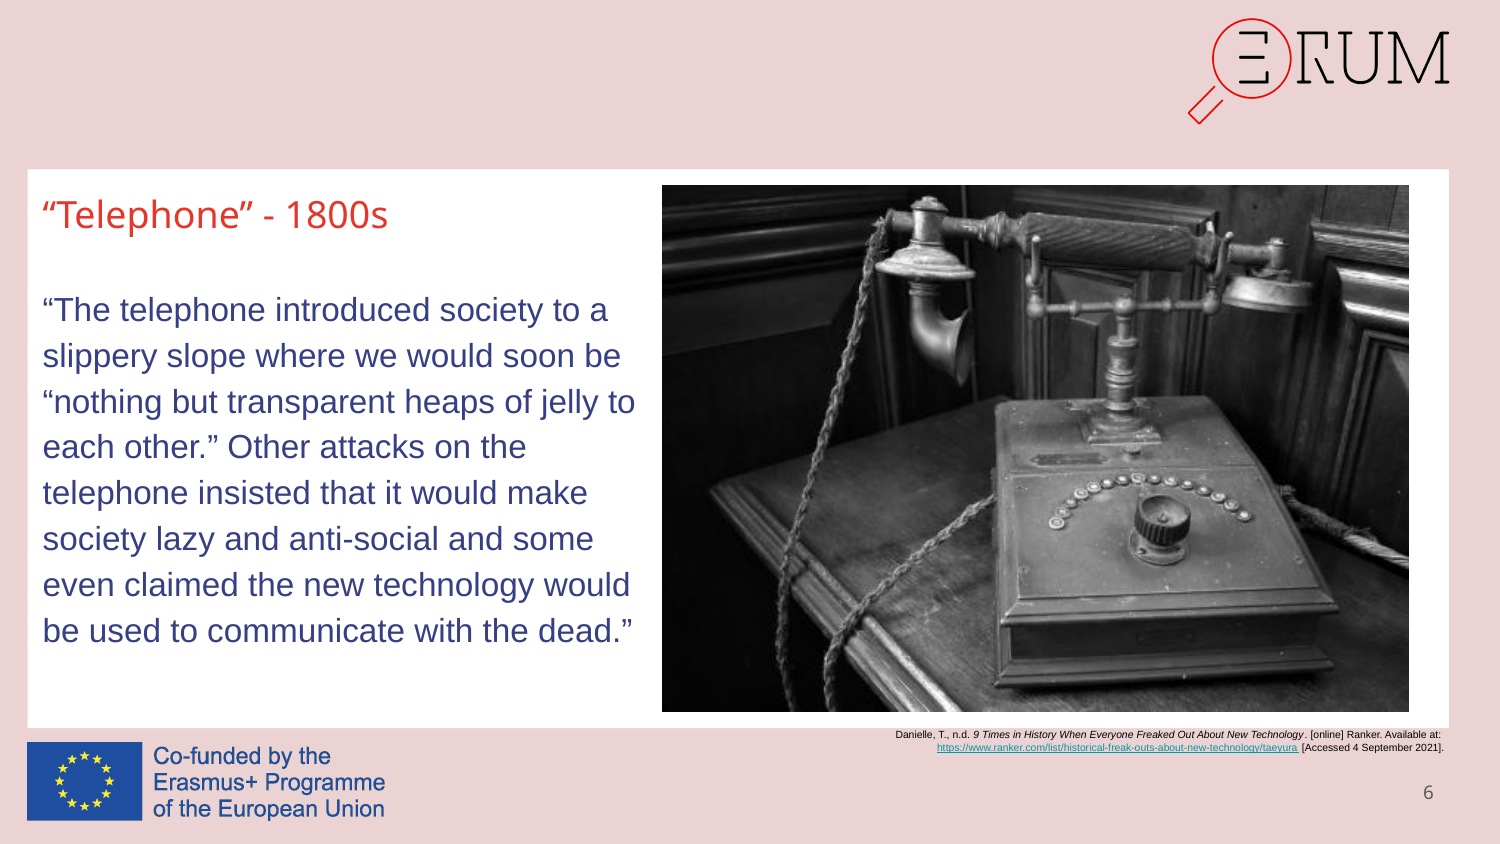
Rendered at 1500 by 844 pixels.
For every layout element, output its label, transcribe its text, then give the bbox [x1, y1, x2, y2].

slide_number 6 [1358, 766, 1449, 826]
picture [1136, 0, 1500, 137]
text_box Danielle, T., n.d. 9 Times in History When Everyone Freaked Out About New Technology. [online] Ranker. Available at: https://www.ranker.com/list/historical-freak-outs-about-new-technology/taeyura [Accessed 4 September 2021]. [841, 715, 1460, 766]
picture [662, 185, 1409, 713]
list “Telephone” - 1800s “The telephone introduced society to a slippery slope where we would soon be “nothing but transparent heaps of jelly to each other.” Other attacks on the telephone insisted that it would make society lazy and anti-social and some even claimed the new technology would be used to communicate with the dead.” [27, 169, 1449, 729]
picture [27, 742, 385, 821]
